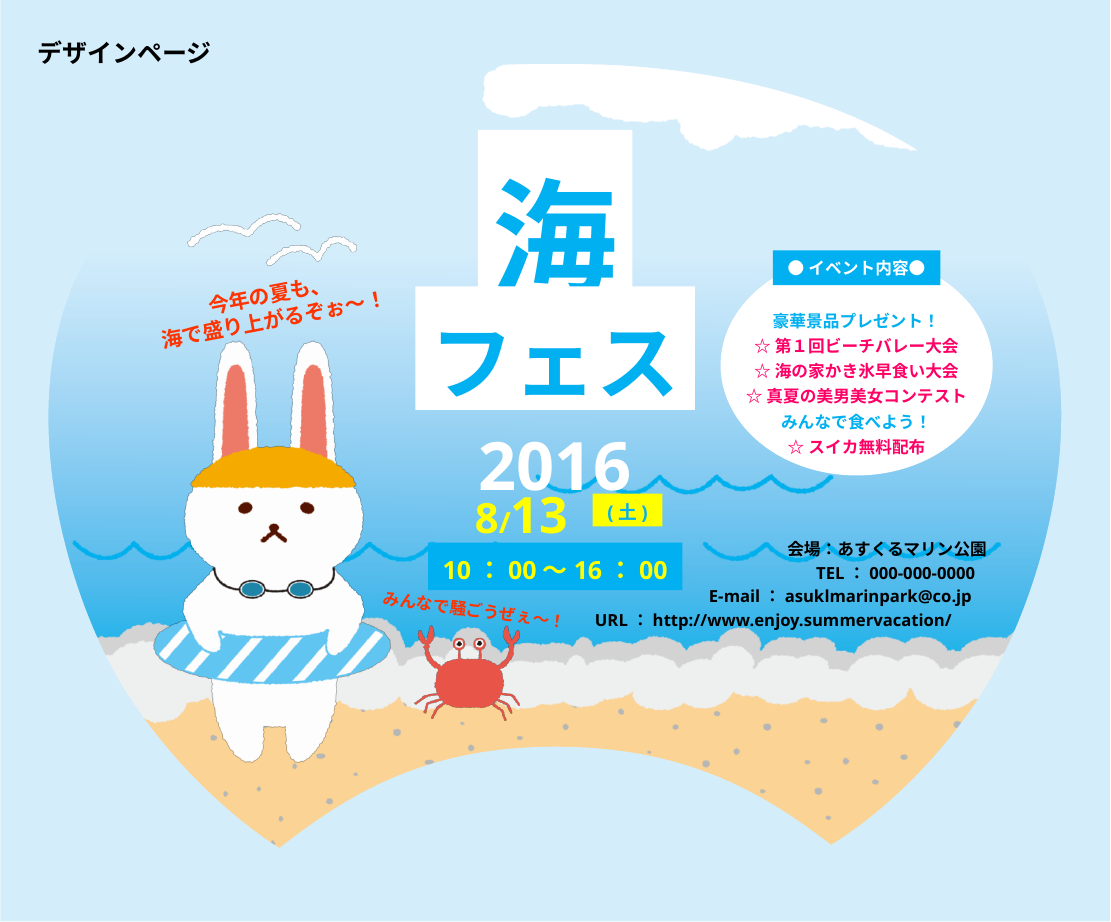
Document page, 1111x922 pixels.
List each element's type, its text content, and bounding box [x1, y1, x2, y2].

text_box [566, 531, 1007, 639]
text_box 2016 [463, 419, 647, 469]
text_box みんなで騒ごうぜぇ～！ [396, 582, 561, 639]
text_box 10：00～16：00 [428, 542, 561, 591]
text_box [720, 250, 993, 476]
picture [49, 64, 1061, 847]
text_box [413, 129, 697, 411]
text_box 今年の夏も、 海で盛り上がるぞぉ～！ [139, 250, 405, 347]
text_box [448, 470, 662, 544]
text_box デザインページ [26, 32, 224, 74]
